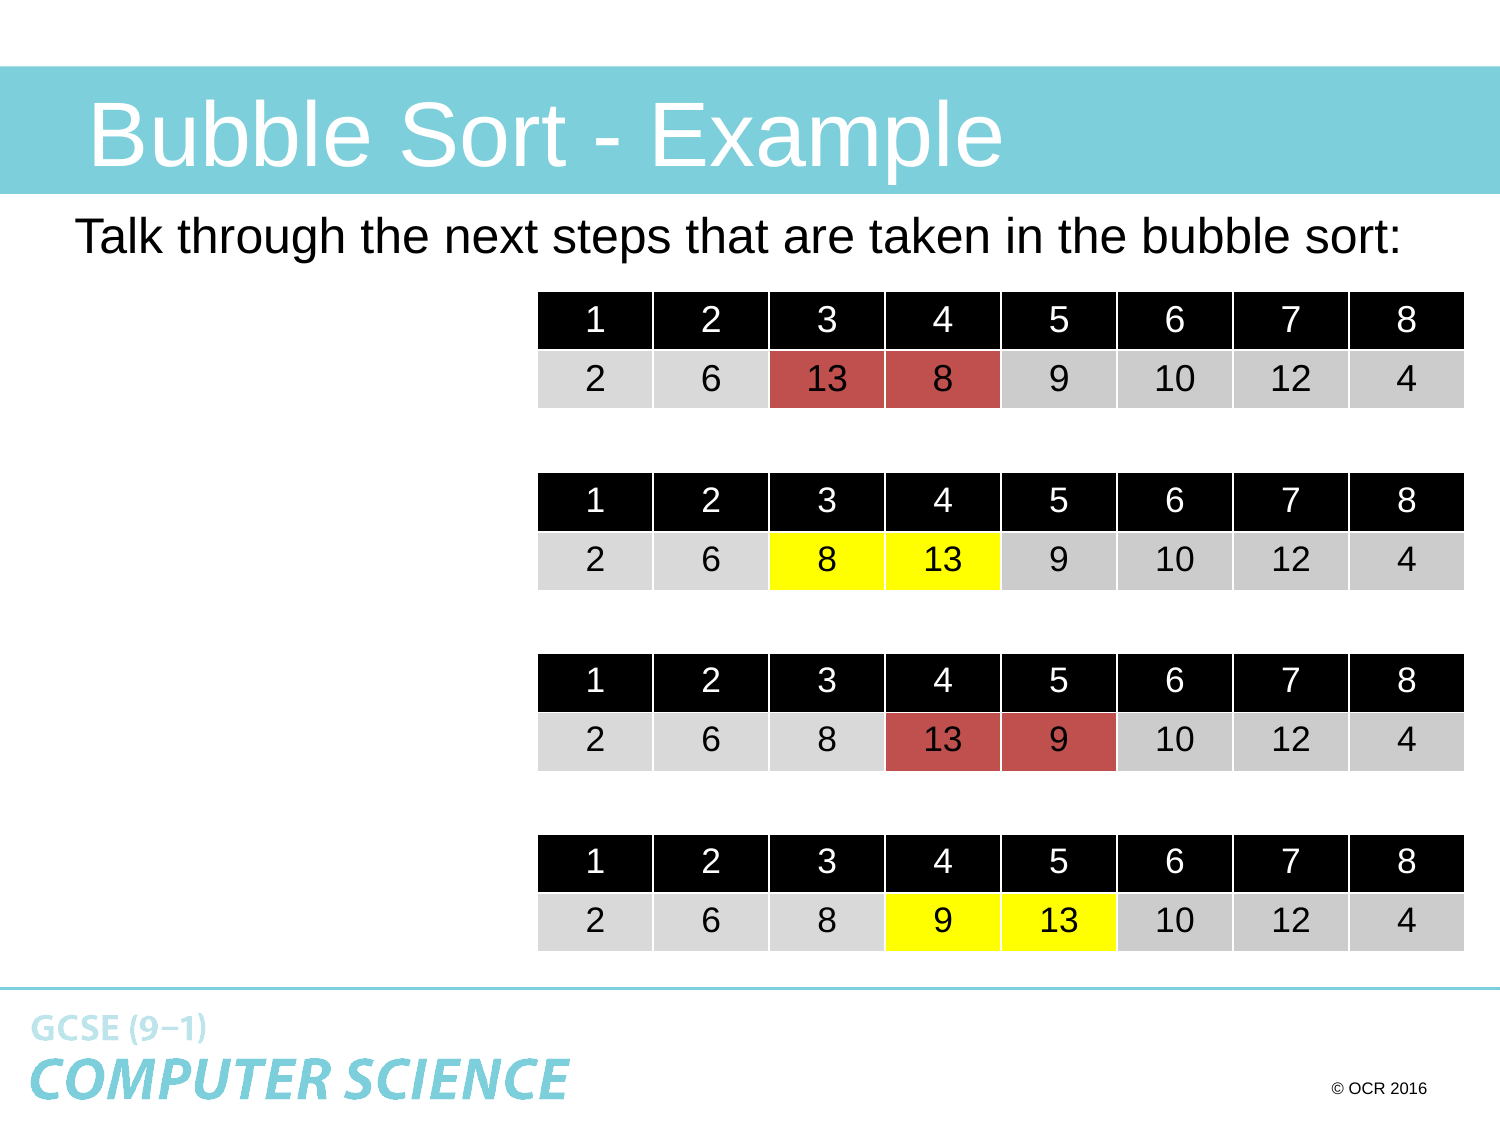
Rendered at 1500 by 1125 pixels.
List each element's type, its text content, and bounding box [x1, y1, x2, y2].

table_cell 6 [654, 894, 768, 951]
table_header 4 [886, 654, 1000, 712]
table_header 5 [1002, 473, 1116, 531]
table_cell 8 [770, 713, 884, 771]
table_cell 4 [1350, 713, 1464, 771]
table_cell 4 [1350, 894, 1464, 951]
table_header 2 [654, 473, 768, 531]
picture [0, 987, 1500, 1124]
table_cell 12 [1234, 533, 1348, 590]
table_header 3 [770, 473, 884, 531]
table_header 3 [770, 292, 884, 349]
table_cell 12 [1234, 713, 1348, 771]
table_cell 6 [654, 533, 768, 590]
table_header 4 [886, 835, 1000, 892]
table_cell 4 [1350, 533, 1464, 590]
table_header 7 [1234, 835, 1348, 892]
table_cell 10 [1118, 533, 1232, 590]
table_cell 9 [1002, 713, 1116, 771]
table_header 8 [1350, 292, 1464, 349]
title Bubble Sort - Example [0, 66, 1500, 194]
table_header 7 [1234, 292, 1348, 349]
text_box Talk through the next steps that are taken in the bubble sort: [59, 196, 1419, 272]
table_cell 6 [654, 713, 768, 771]
table_header 1 [538, 654, 652, 712]
table_header 8 [1350, 835, 1464, 892]
table_header 5 [1002, 835, 1116, 892]
table_header 2 [654, 654, 768, 712]
table_header 4 [886, 292, 1000, 349]
table_cell 9 [1002, 351, 1116, 408]
table_header 3 [770, 835, 884, 892]
table_header 3 [770, 654, 884, 712]
table_cell 12 [1234, 894, 1348, 951]
table_cell 6 [654, 351, 768, 408]
table_cell 10 [1118, 894, 1232, 951]
table_cell 2 [538, 894, 652, 951]
table_header 2 [654, 292, 768, 349]
table_cell 8 [770, 533, 884, 590]
table_header 8 [1350, 473, 1464, 531]
table_cell 2 [538, 533, 652, 590]
table_cell 12 [1234, 351, 1348, 408]
table_cell 13 [770, 351, 884, 408]
table_header 2 [654, 835, 768, 892]
table_cell 8 [886, 351, 1000, 408]
table_header 1 [538, 835, 652, 892]
table_cell 9 [1002, 533, 1116, 590]
table_header 6 [1118, 654, 1232, 712]
table_header 7 [1234, 473, 1348, 531]
table_cell 2 [538, 713, 652, 771]
table_header 7 [1234, 654, 1348, 712]
table_header 6 [1118, 473, 1232, 531]
table_cell 8 [770, 894, 884, 951]
table_header 1 [538, 473, 652, 531]
table_cell 13 [886, 533, 1000, 590]
table_cell 10 [1118, 351, 1232, 408]
table_cell 9 [886, 894, 1000, 951]
table_cell 4 [1350, 351, 1464, 408]
table_header 8 [1350, 654, 1464, 712]
table_header 1 [538, 292, 652, 349]
table_cell 13 [1002, 894, 1116, 951]
table_header 4 [886, 473, 1000, 531]
table_cell 10 [1118, 713, 1232, 771]
table_header 6 [1118, 292, 1232, 349]
table_cell 13 [886, 713, 1000, 771]
table_header 5 [1002, 654, 1116, 712]
table_header 5 [1002, 292, 1116, 349]
table_cell 2 [538, 351, 652, 408]
table_header 6 [1118, 835, 1232, 892]
